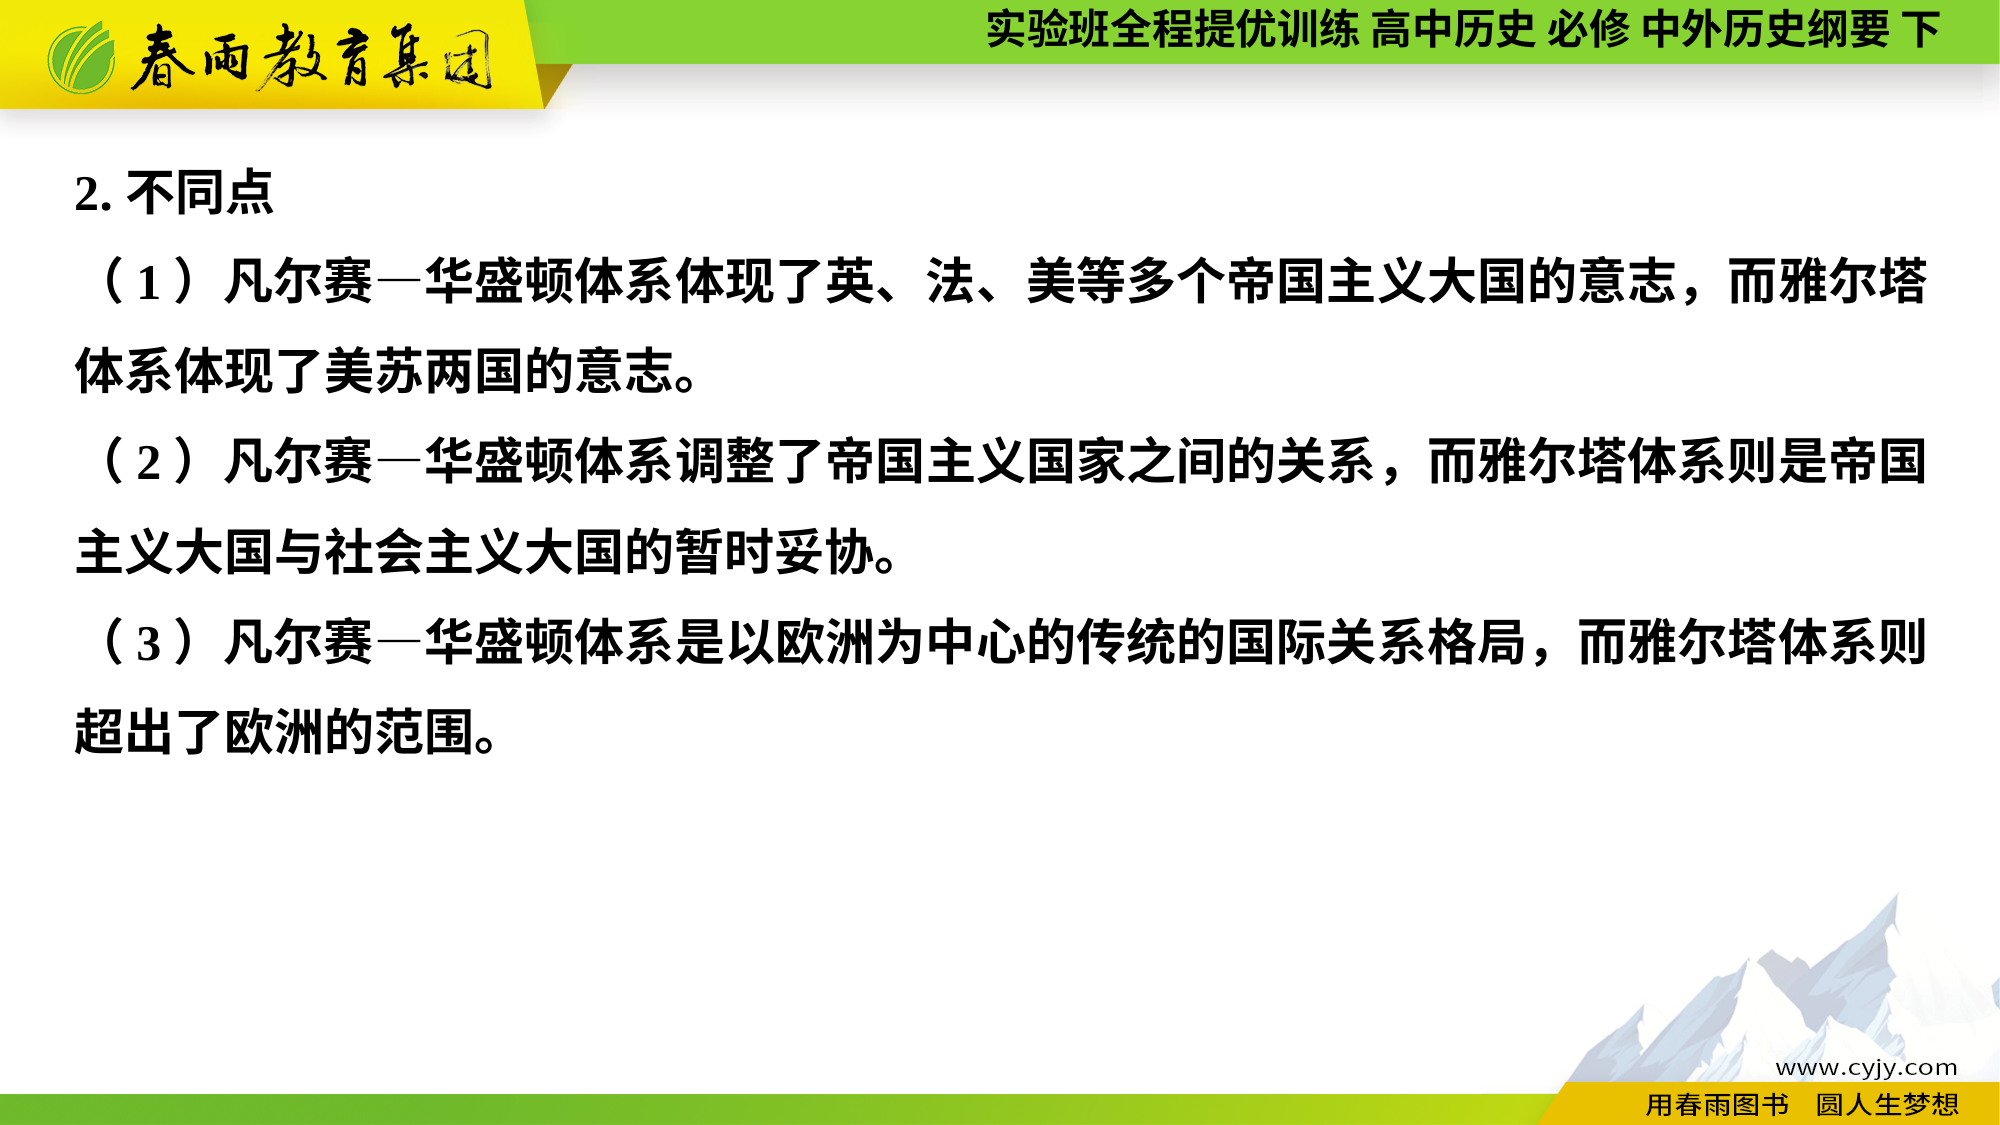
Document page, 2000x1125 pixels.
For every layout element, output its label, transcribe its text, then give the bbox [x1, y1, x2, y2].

list 2.不同点 （1）凡尔赛—华盛顿体系体现了英、法、美等多个帝国主义大国的意志，而雅尔塔体系体现了美苏两国的意志。 （2）凡尔赛—华盛顿体系调整了帝国主义国家之间的关系，而雅尔塔体系则是帝国主义大国与社会主义大国的暂时妥协。 （3）凡尔赛—华盛顿体系是以欧洲为中心的传统的国际关系格局，而雅尔塔体系则超出了欧洲的范围。 [59, 122, 1944, 763]
picture [0, 0, 2000, 1125]
